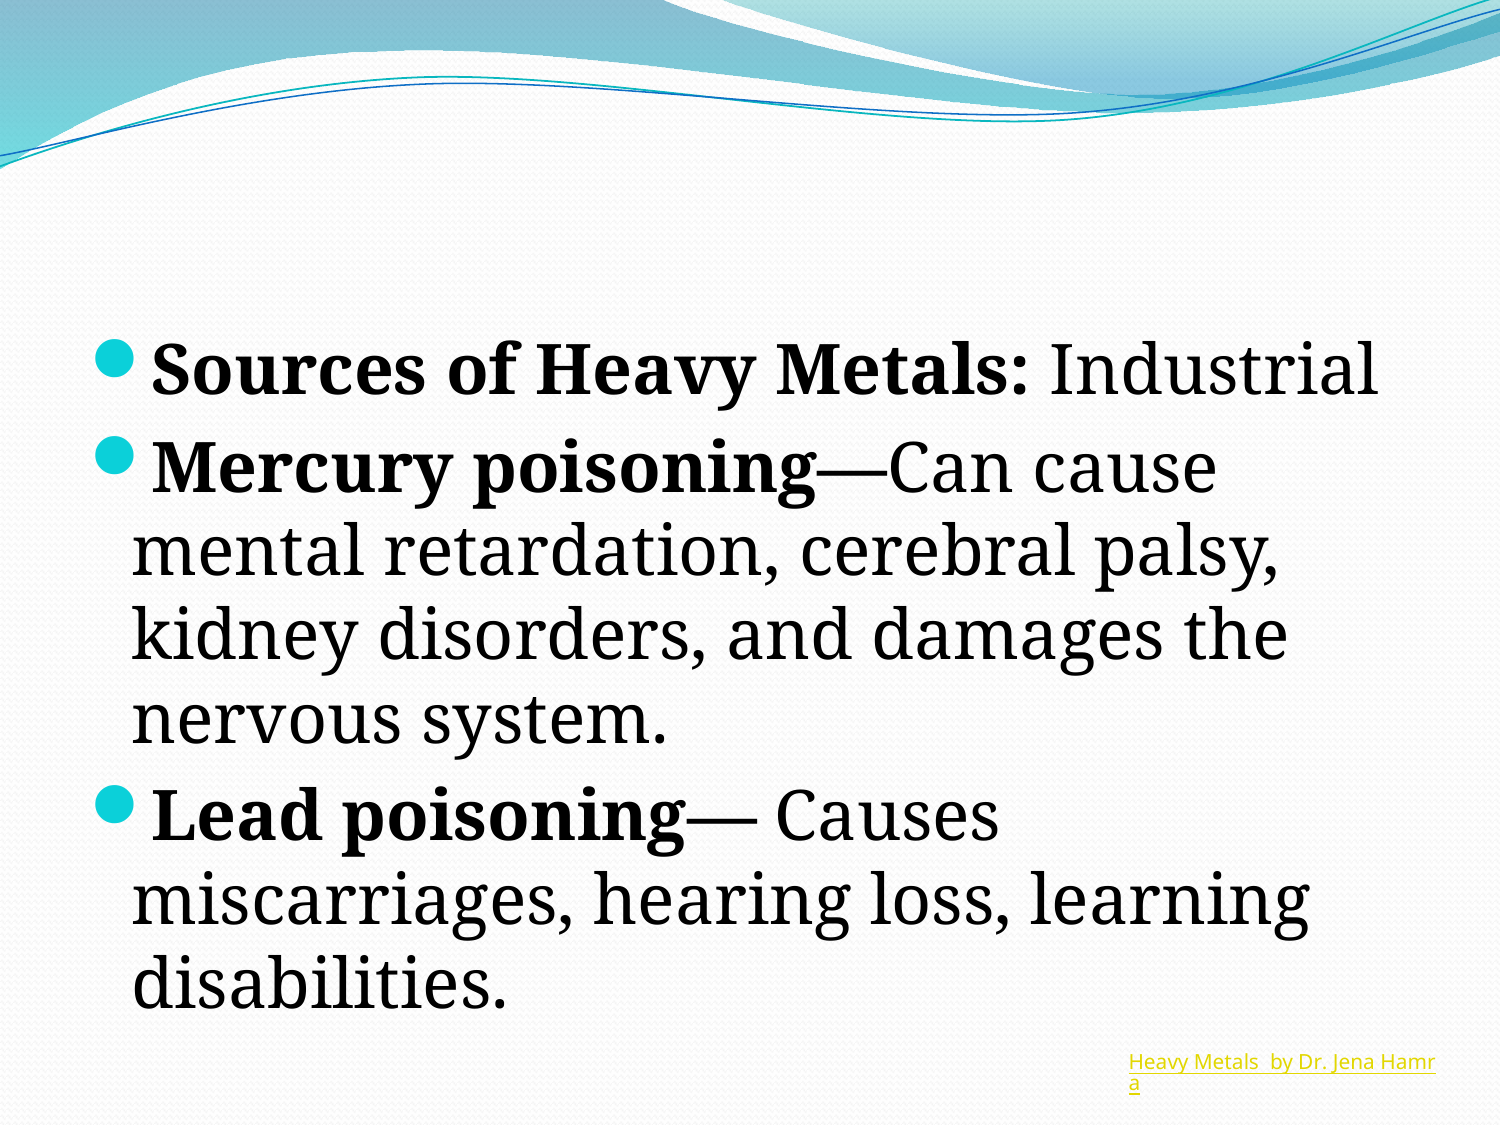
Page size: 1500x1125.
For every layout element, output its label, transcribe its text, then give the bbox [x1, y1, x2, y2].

list Sources of Heavy Metals: Industrial Mercury poisoning—Can cause mental retardation, cerebral palsy, kidney disorders, and damages the nervous system. Lead poisoning— Causes miscarriages, hearing loss, learning disabilities. [75, 317, 1425, 1038]
text_box Heavy Metals by Dr. Jena Hamra [1125, 1037, 1463, 1088]
